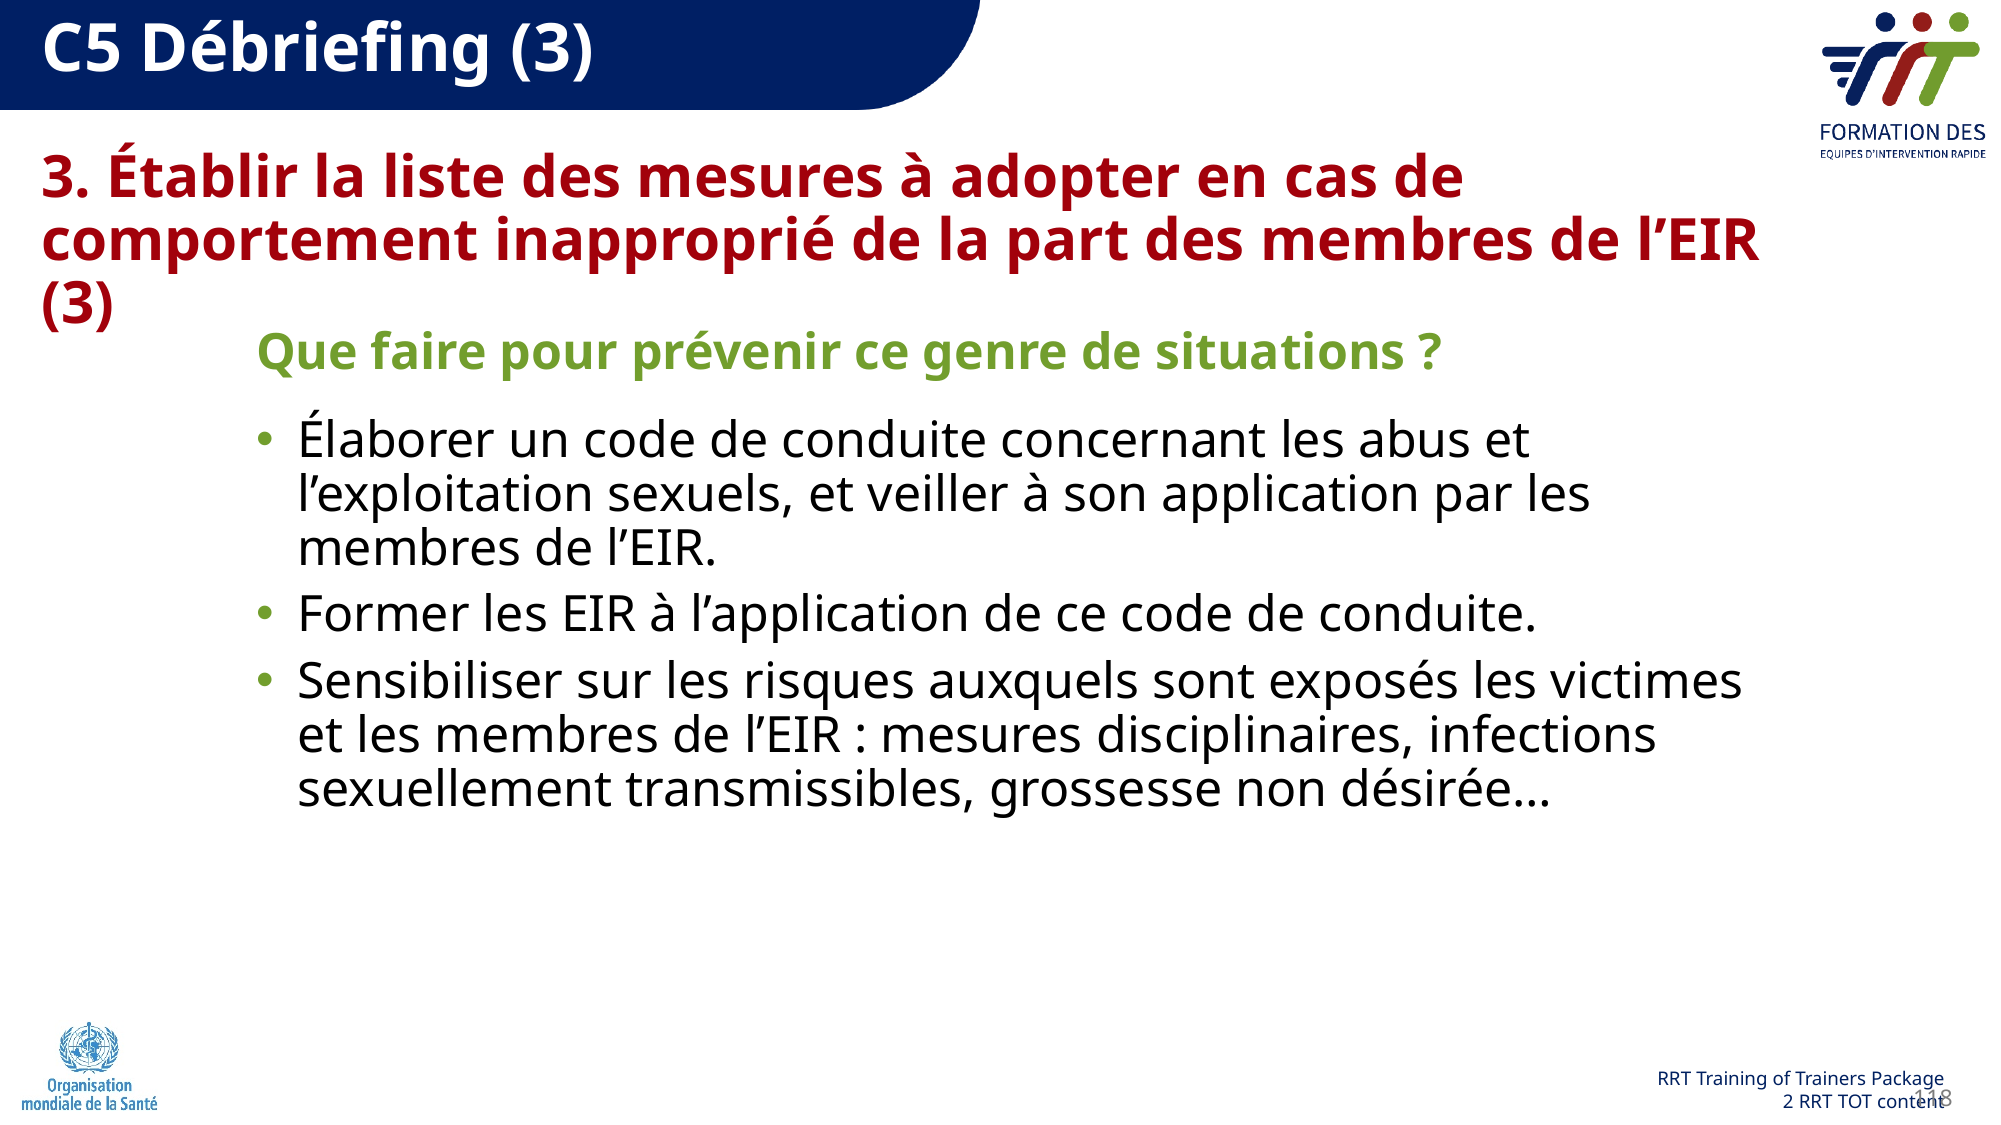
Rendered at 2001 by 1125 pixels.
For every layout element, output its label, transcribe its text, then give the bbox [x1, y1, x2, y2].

picture [20, 1020, 158, 1111]
picture [1820, 11, 1986, 160]
text_box 3. Établir la liste des mesures à adopter en cas de comportement inapproprié de la part des membres de l’EIR (3) [34, 139, 1826, 344]
list Que faire pour prévenir ce genre de situations ? Élaborer un code de conduite concernant les abus et l’exploitation sexuels, et veiller à son application par les membres de l’EIR. Former les EIR à l’application de ce code de conduite. Sensibiliser sur les risques auxquels sont exposés les victimes et les membres de l’EIR : mesures disciplinaires, infections sexuellement transmissibles, grossesse non désirée… [247, 344, 1787, 1084]
title C5 Débriefing (3) [33, 0, 621, 103]
picture [0, 0, 981, 110]
